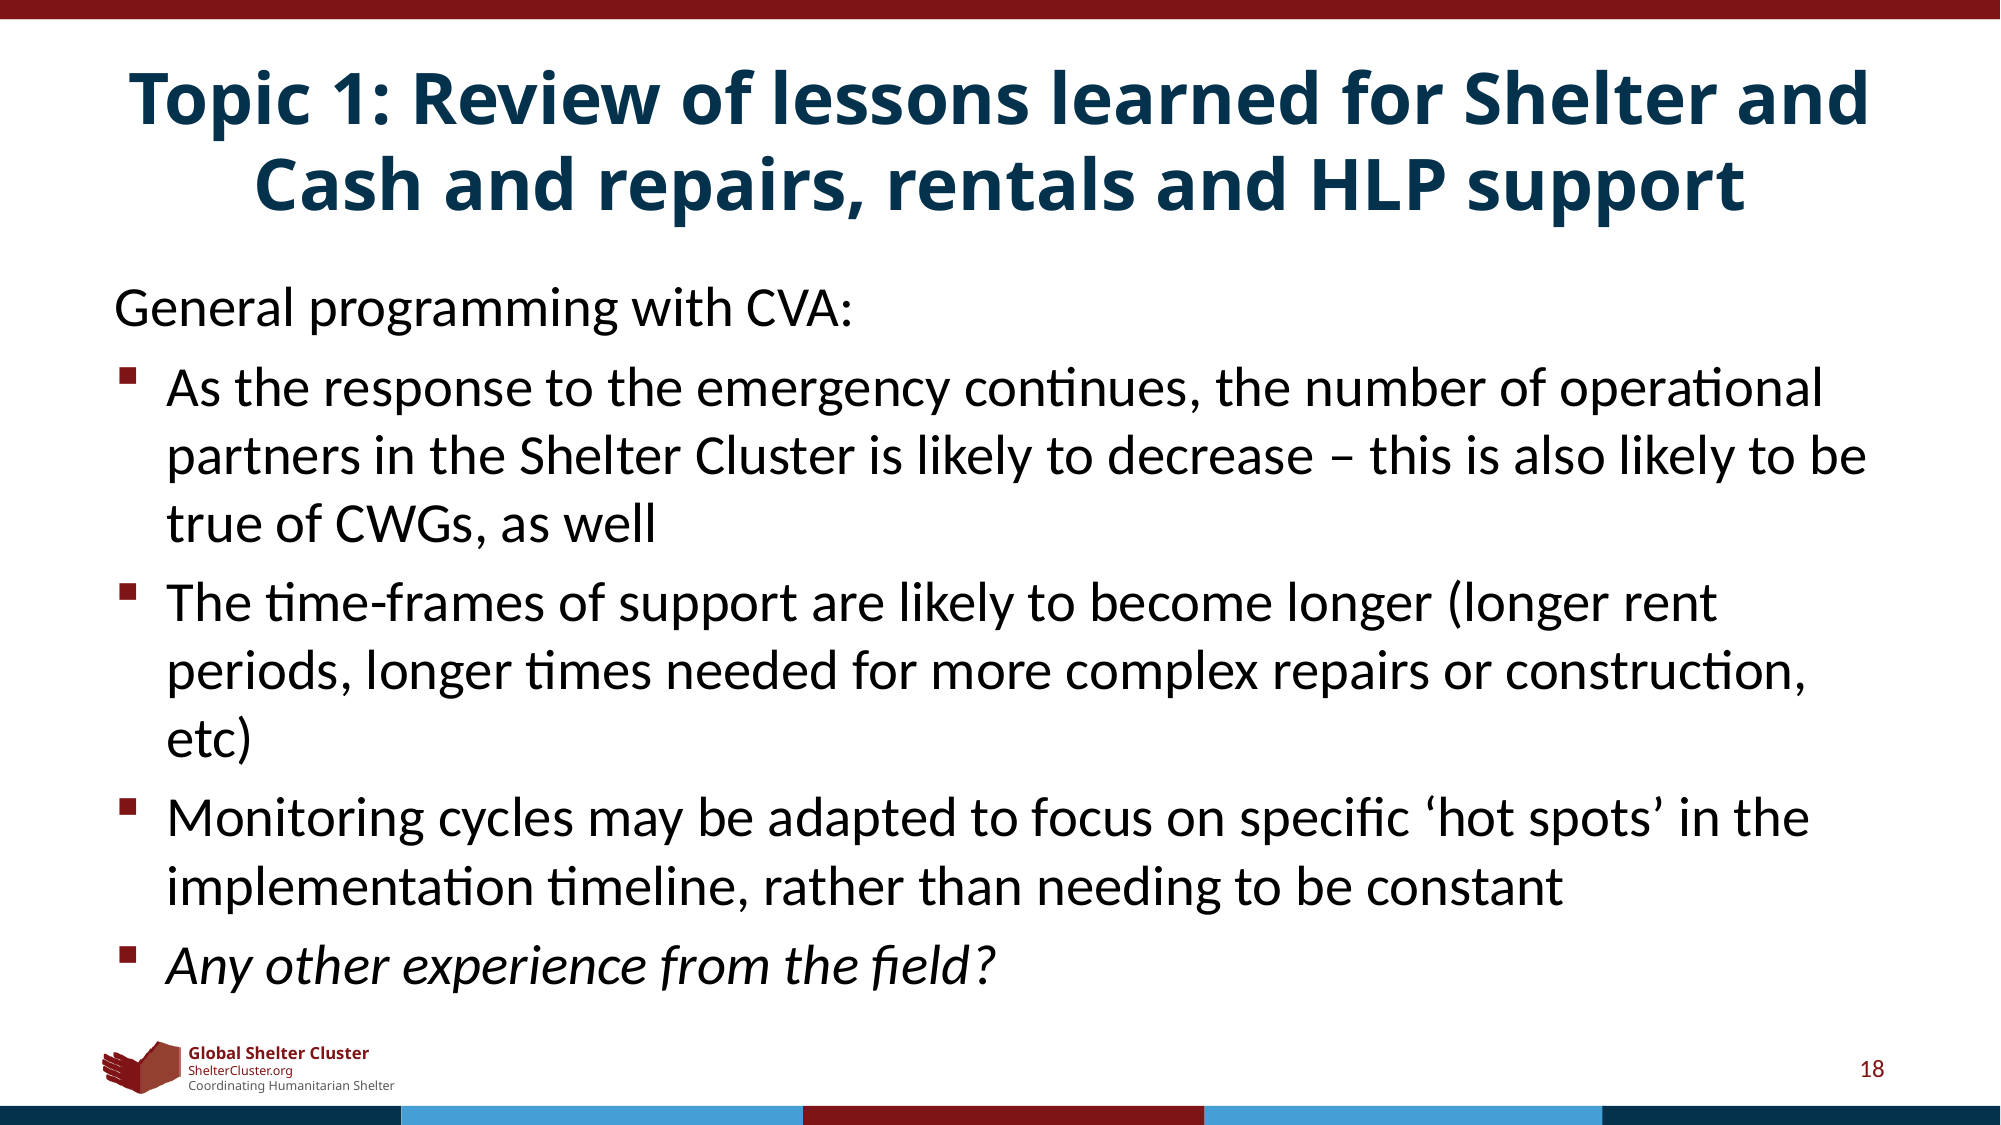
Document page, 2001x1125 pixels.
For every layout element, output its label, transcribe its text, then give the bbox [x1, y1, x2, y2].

picture [102, 1041, 181, 1094]
slide_number 18 [1433, 1037, 1900, 1098]
title Topic 1: Review of lessons learned for Shelter and Cash and repairs, rentals and HLP support [99, 45, 1900, 233]
list General programming with CVA: As the response to the emergency continues, the number of operational partners in the Shelter Cluster is likely to decrease – this is also likely to be true of CWGs, as well The time-frames of support are likely to become longer (longer rent periods, longer times needed for more complex repairs or construction, etc) Monitoring cycles may be adapted to focus on specific ‘hot spots’ in the implementation timeline, rather than needing to be constant Any other experience from the field? [99, 262, 1900, 1005]
